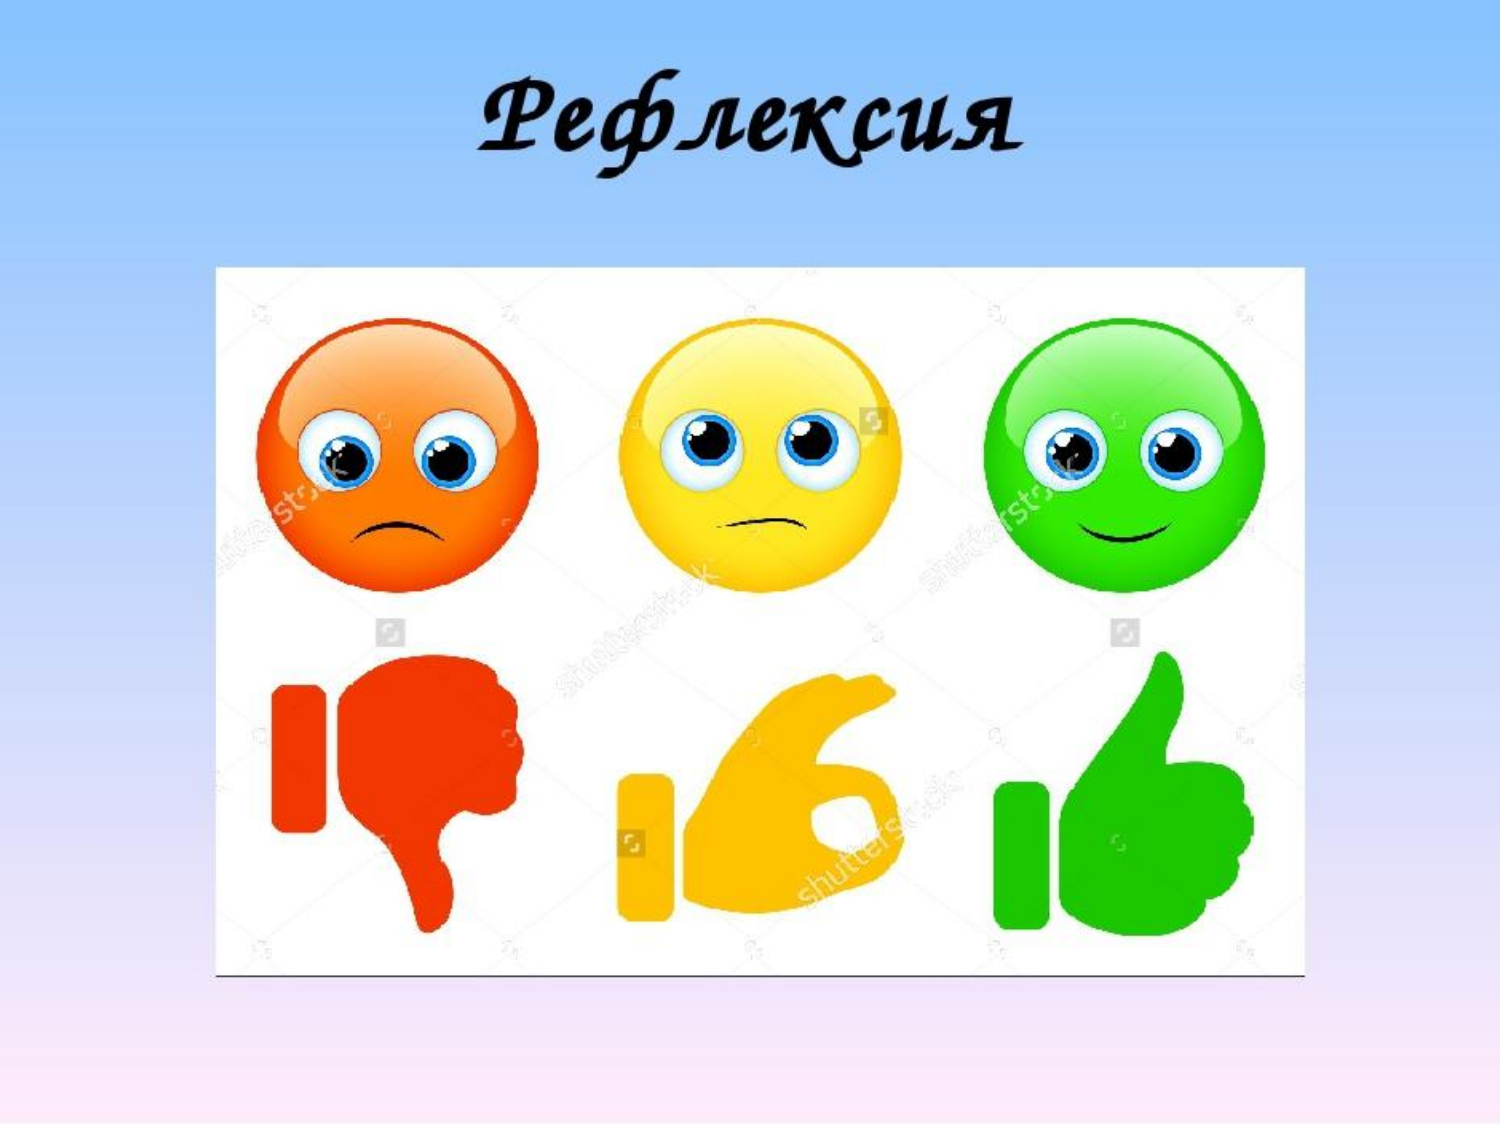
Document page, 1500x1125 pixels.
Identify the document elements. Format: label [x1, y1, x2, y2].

list [0, 0, 1500, 1125]
